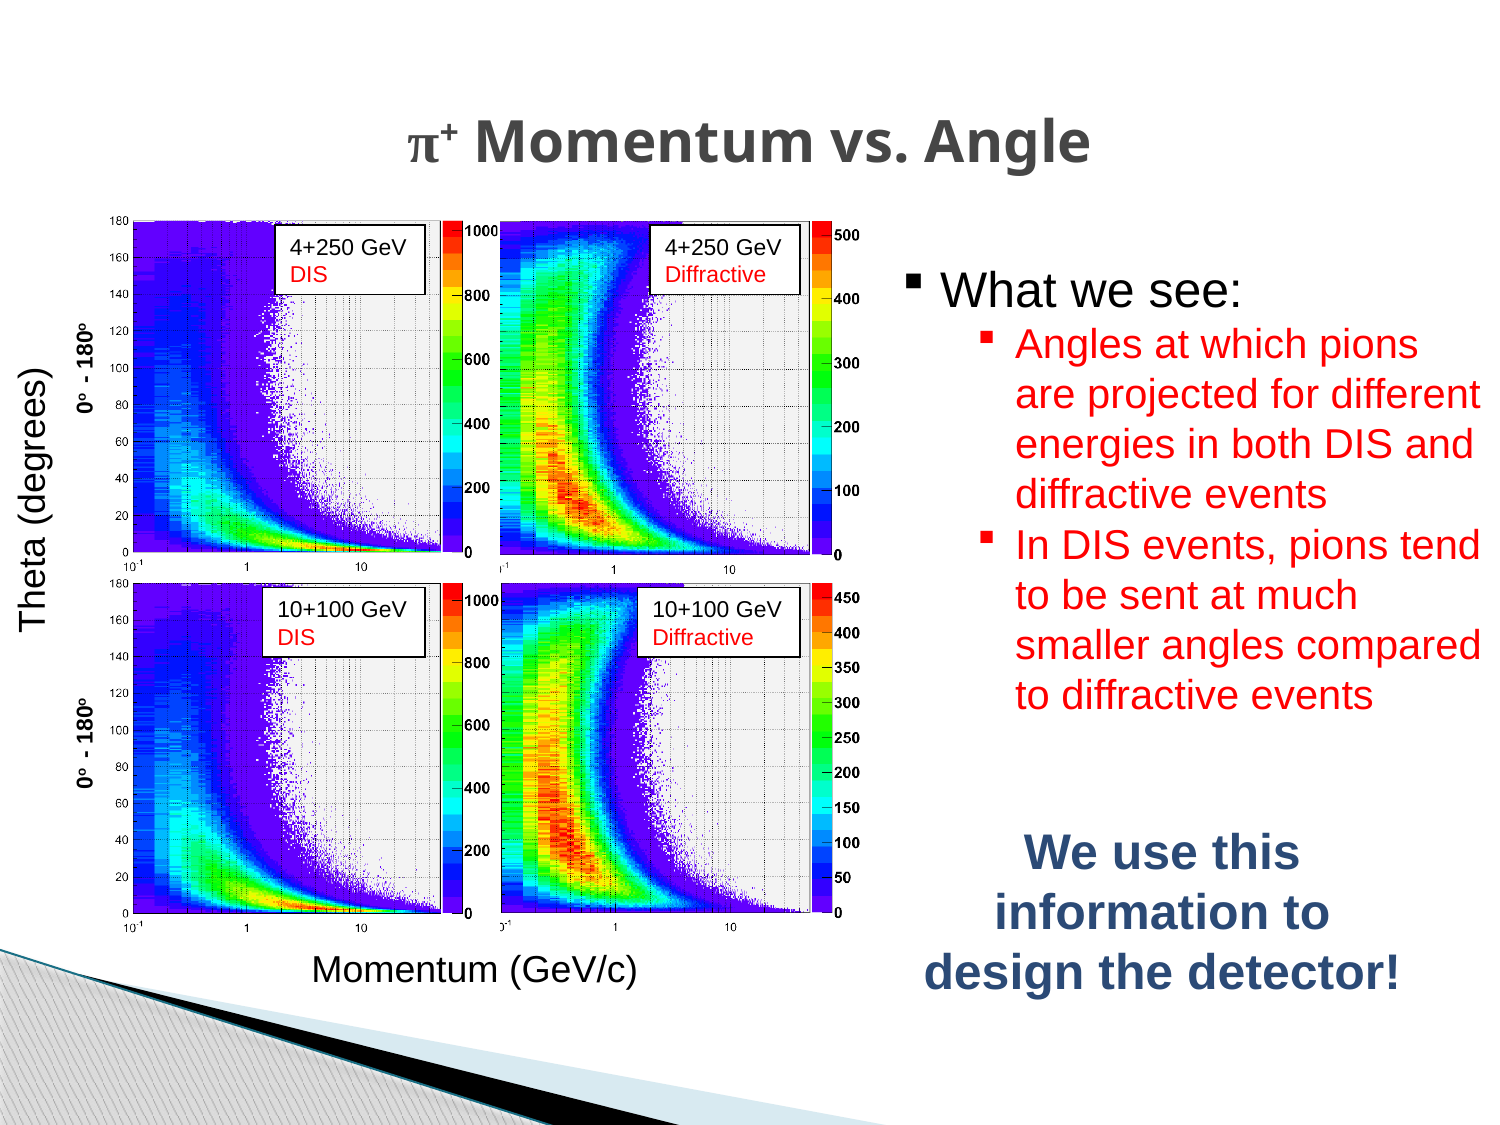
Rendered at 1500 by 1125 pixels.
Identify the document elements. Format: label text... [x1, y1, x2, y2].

text_box We use this information to design the detector! [899, 812, 1425, 1008]
text_box What we see: Angles at which pions are projected for different energies in both DIS and diffractive events In DIS events, pions tend to be sent at much smaller angles compared to diffractive events [887, 249, 1500, 725]
title π+ Momentum vs. Angle [75, 45, 1425, 233]
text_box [0, 212, 863, 999]
